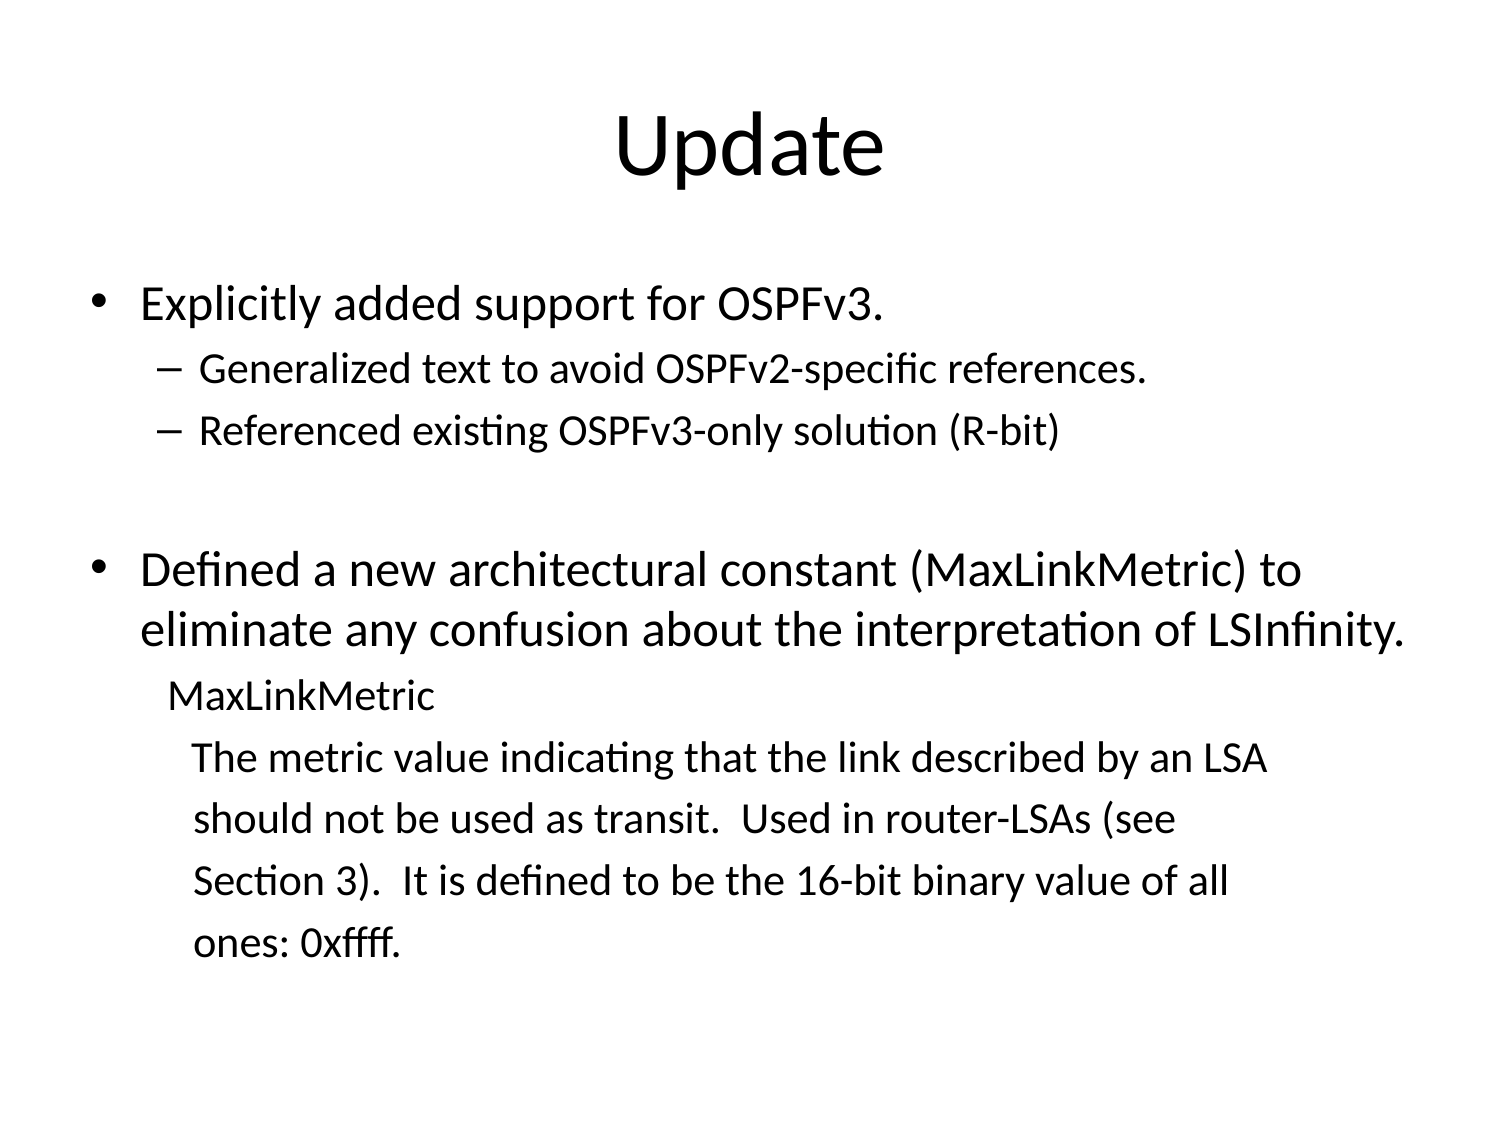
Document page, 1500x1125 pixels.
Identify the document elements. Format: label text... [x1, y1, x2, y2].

title Update [75, 45, 1425, 233]
list Explicitly added support for OSPFv3. Generalized text to avoid OSPFv2-specific references. Referenced existing OSPFv3-only solution (R-bit) Defined a new architectural constant (MaxLinkMetric) to eliminate any confusion about the interpretation of LSInfinity. MaxLinkMetric The metric value indicating that the link described by an LSA should not be used as transit. Used in router-LSAs (see Section 3). It is defined to be the 16-bit binary value of all ones: 0xffff. [75, 262, 1438, 1005]
